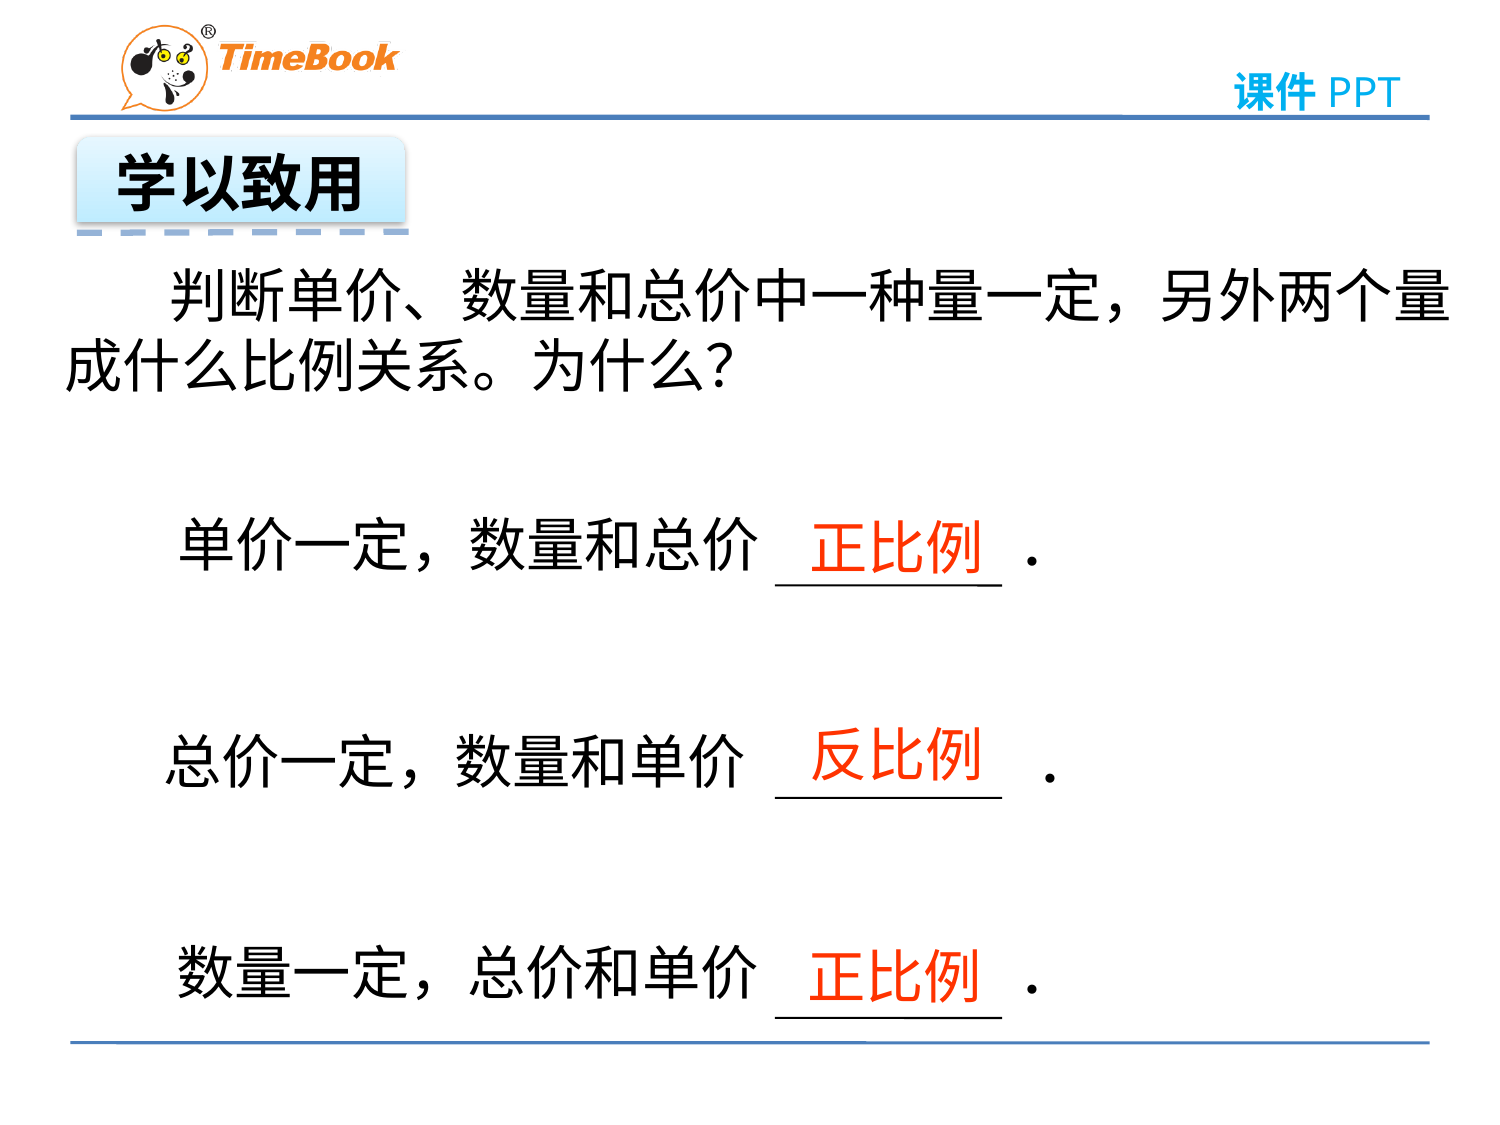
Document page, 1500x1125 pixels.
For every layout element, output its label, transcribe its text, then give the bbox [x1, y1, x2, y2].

text_box 正比例 [792, 932, 997, 1017]
text_box 学以致用 [76, 136, 406, 223]
text_box 数量一定，总价和单价 ． [161, 928, 1092, 1014]
text_box 单价一定，数量和总价 ． [162, 500, 1093, 585]
text_box 判断单价、数量和总价中一种量一定，另外两个量 成什么比例关系。为什么？ [49, 252, 1466, 407]
text_box 总价一定，数量和单价 ． [148, 717, 1111, 803]
picture [118, 22, 408, 113]
text_box 反比例 [794, 710, 1000, 796]
text_box 正比例 [794, 503, 1000, 589]
